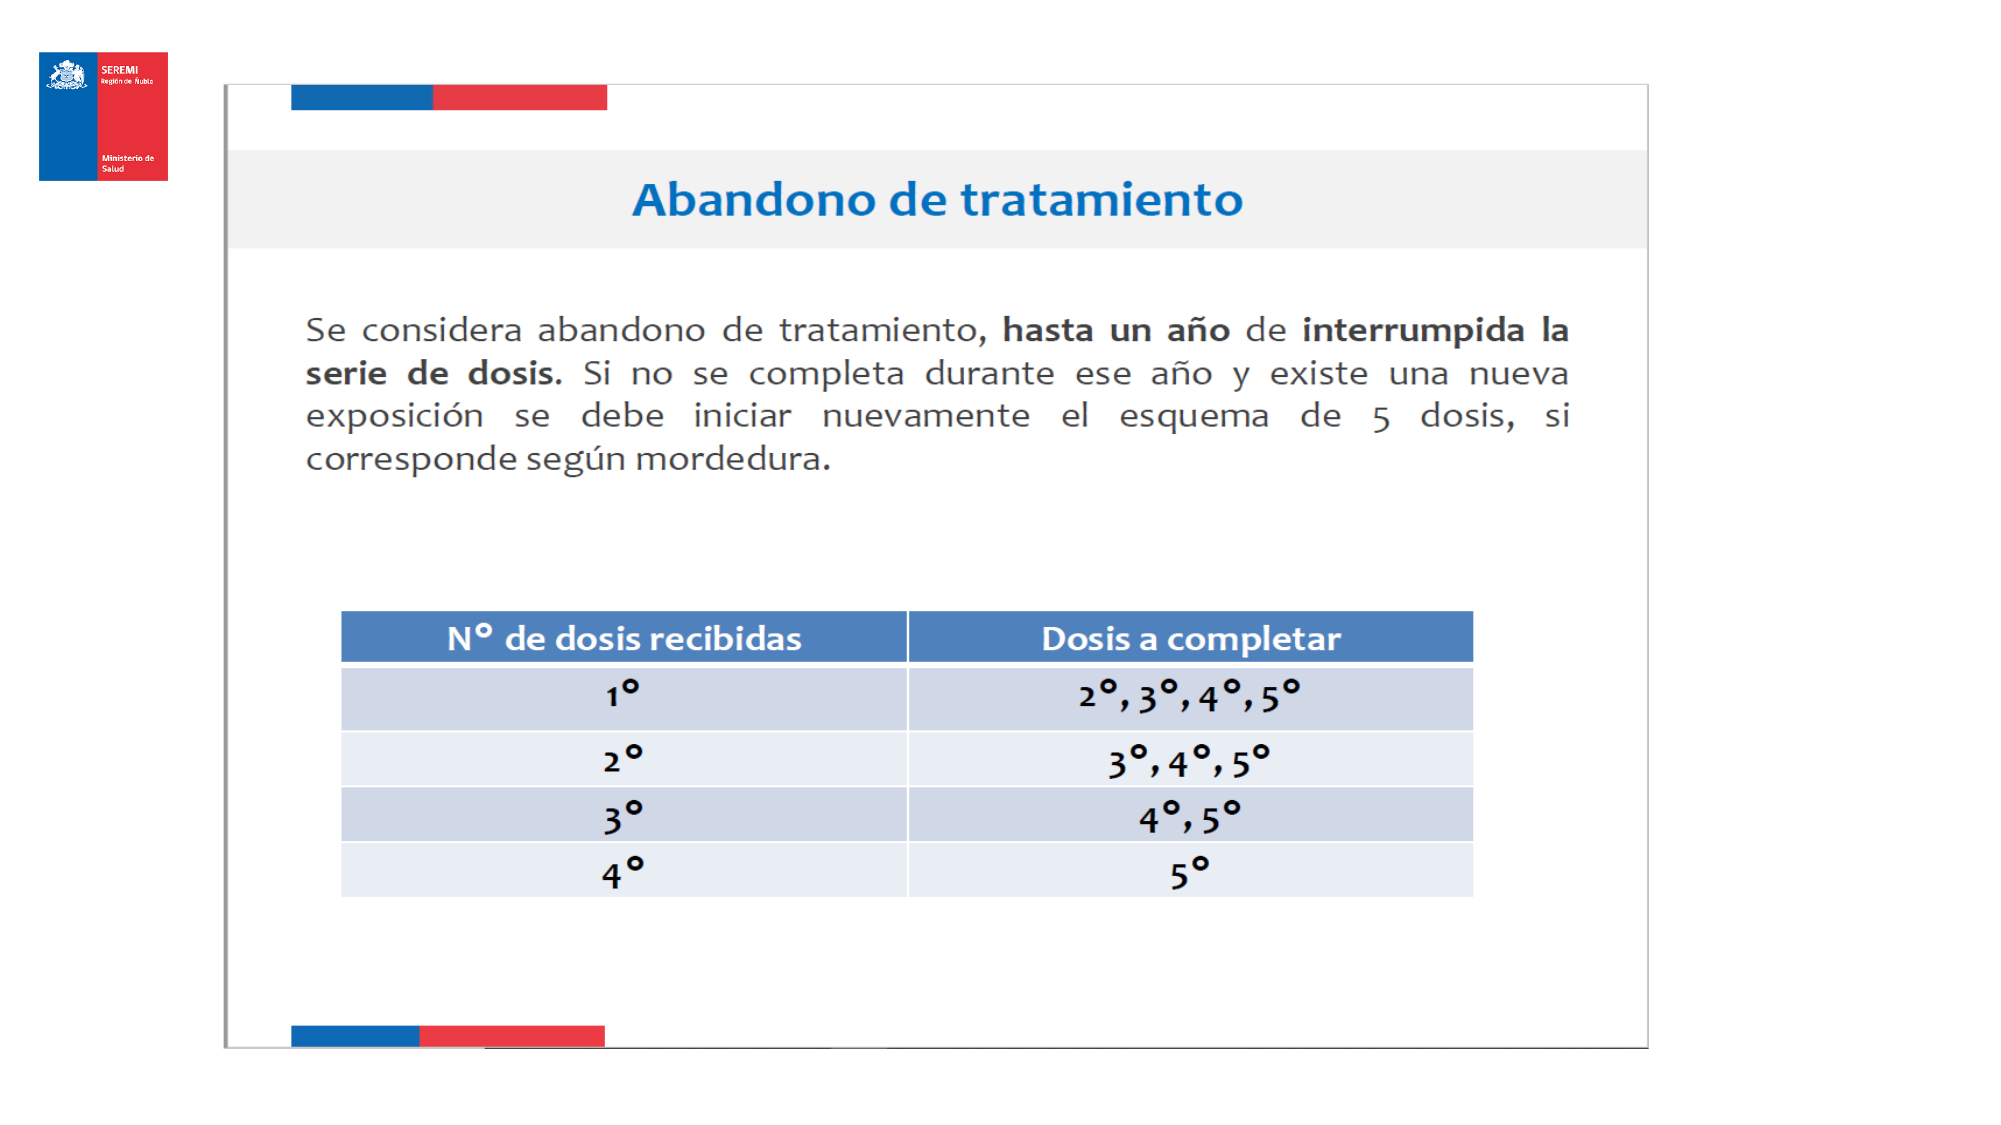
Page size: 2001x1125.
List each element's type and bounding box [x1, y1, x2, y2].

picture [223, 82, 1649, 1049]
picture [39, 51, 168, 181]
